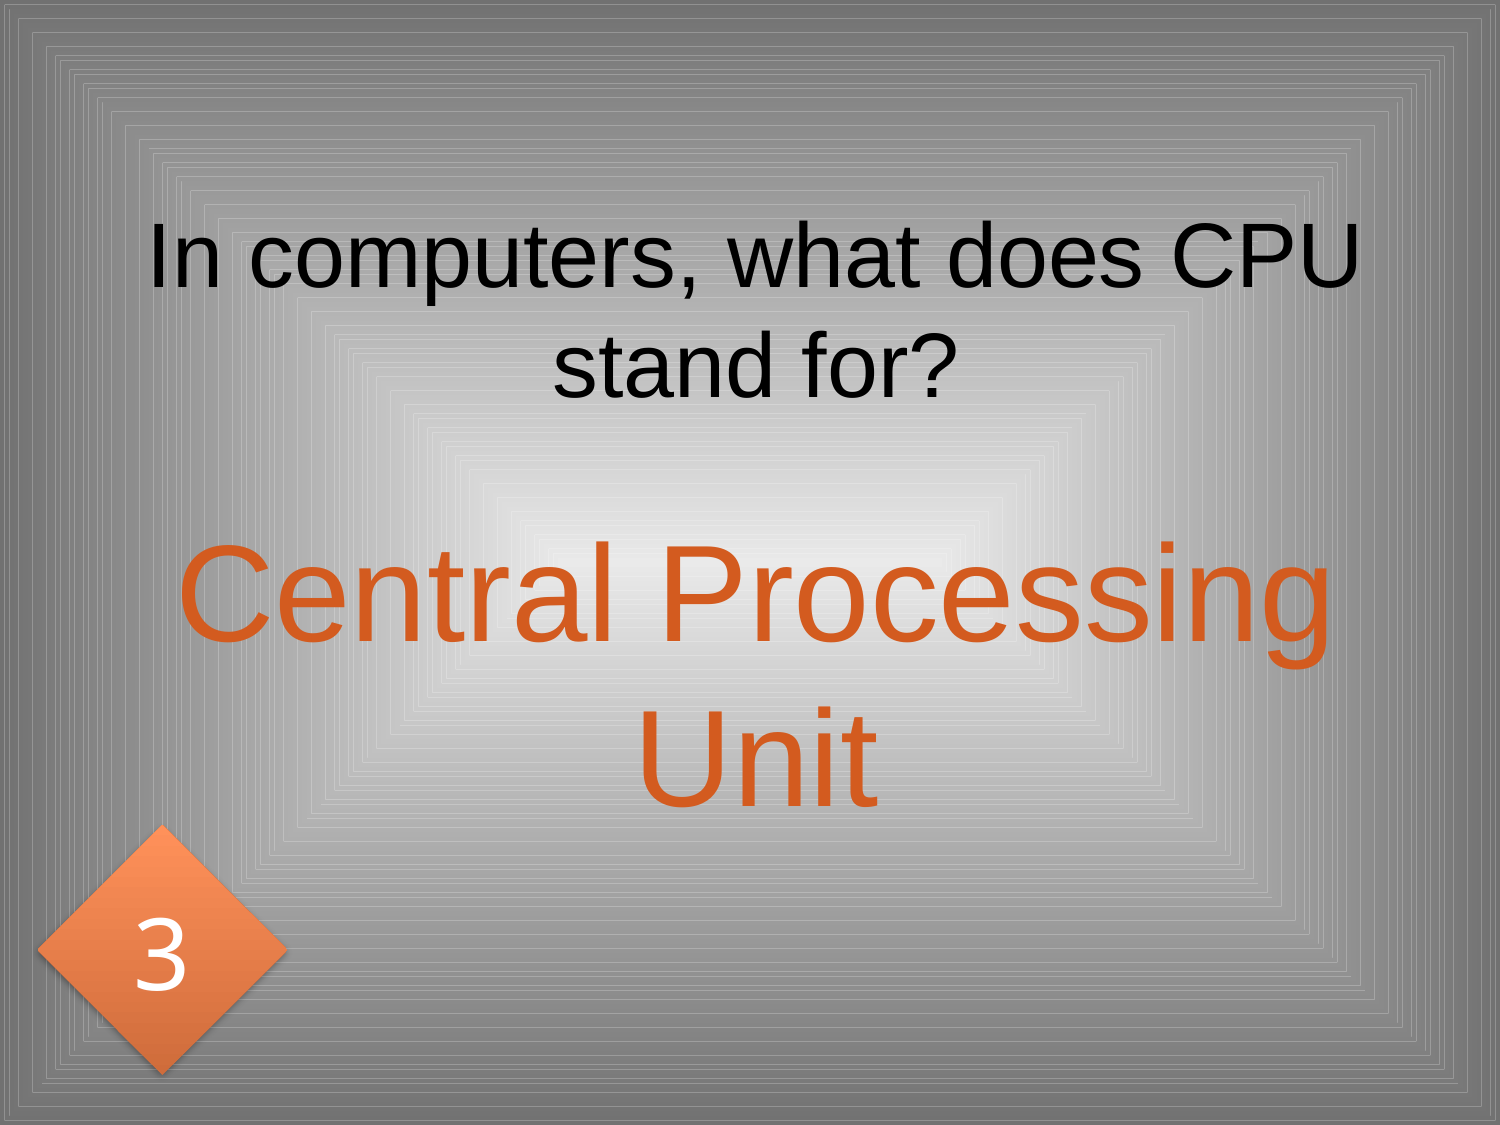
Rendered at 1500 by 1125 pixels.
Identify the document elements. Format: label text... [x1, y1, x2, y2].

title In computers, what does CPU stand for? [112, 137, 1401, 476]
text_box Central Processing Unit [112, 500, 1400, 838]
text_box 3 [37, 838, 288, 1075]
